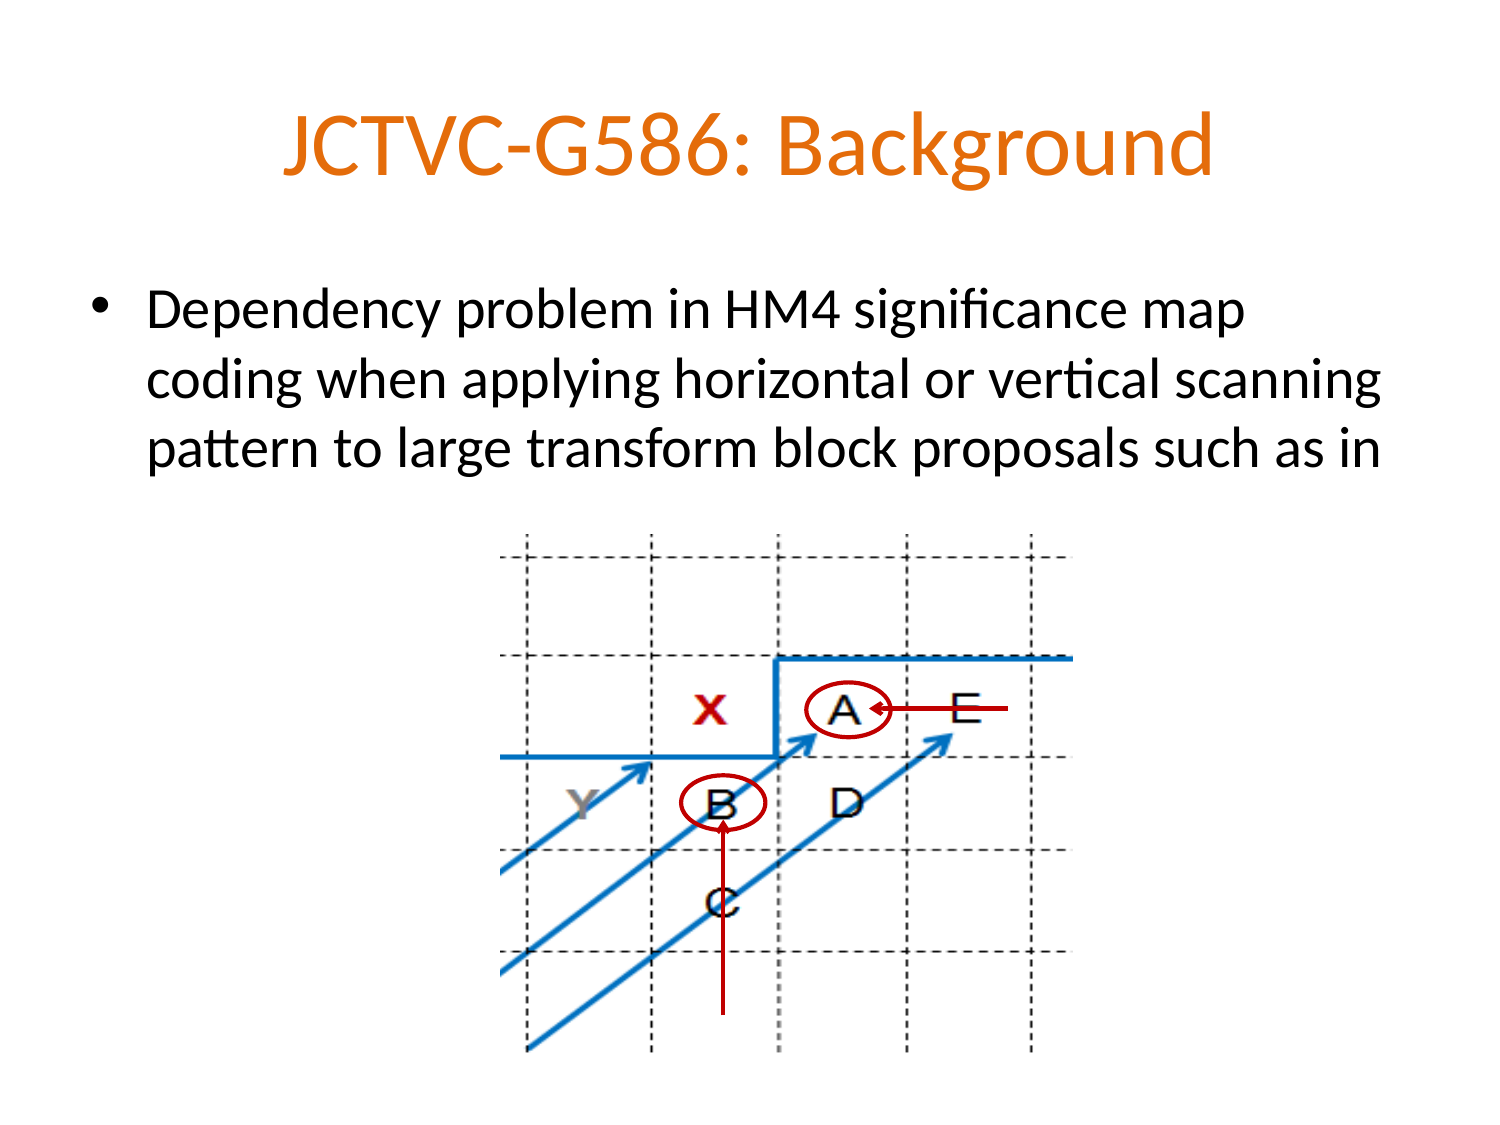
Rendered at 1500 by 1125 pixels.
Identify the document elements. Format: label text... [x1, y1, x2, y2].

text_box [806, 682, 1008, 738]
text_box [680, 775, 766, 1016]
picture [499, 534, 1074, 1058]
title JCTVC-G586: Background [75, 45, 1425, 233]
list Dependency problem in HM4 significance map coding when applying horizontal or vertical scanning pattern to large transform block proposals such as in [75, 262, 1425, 1005]
